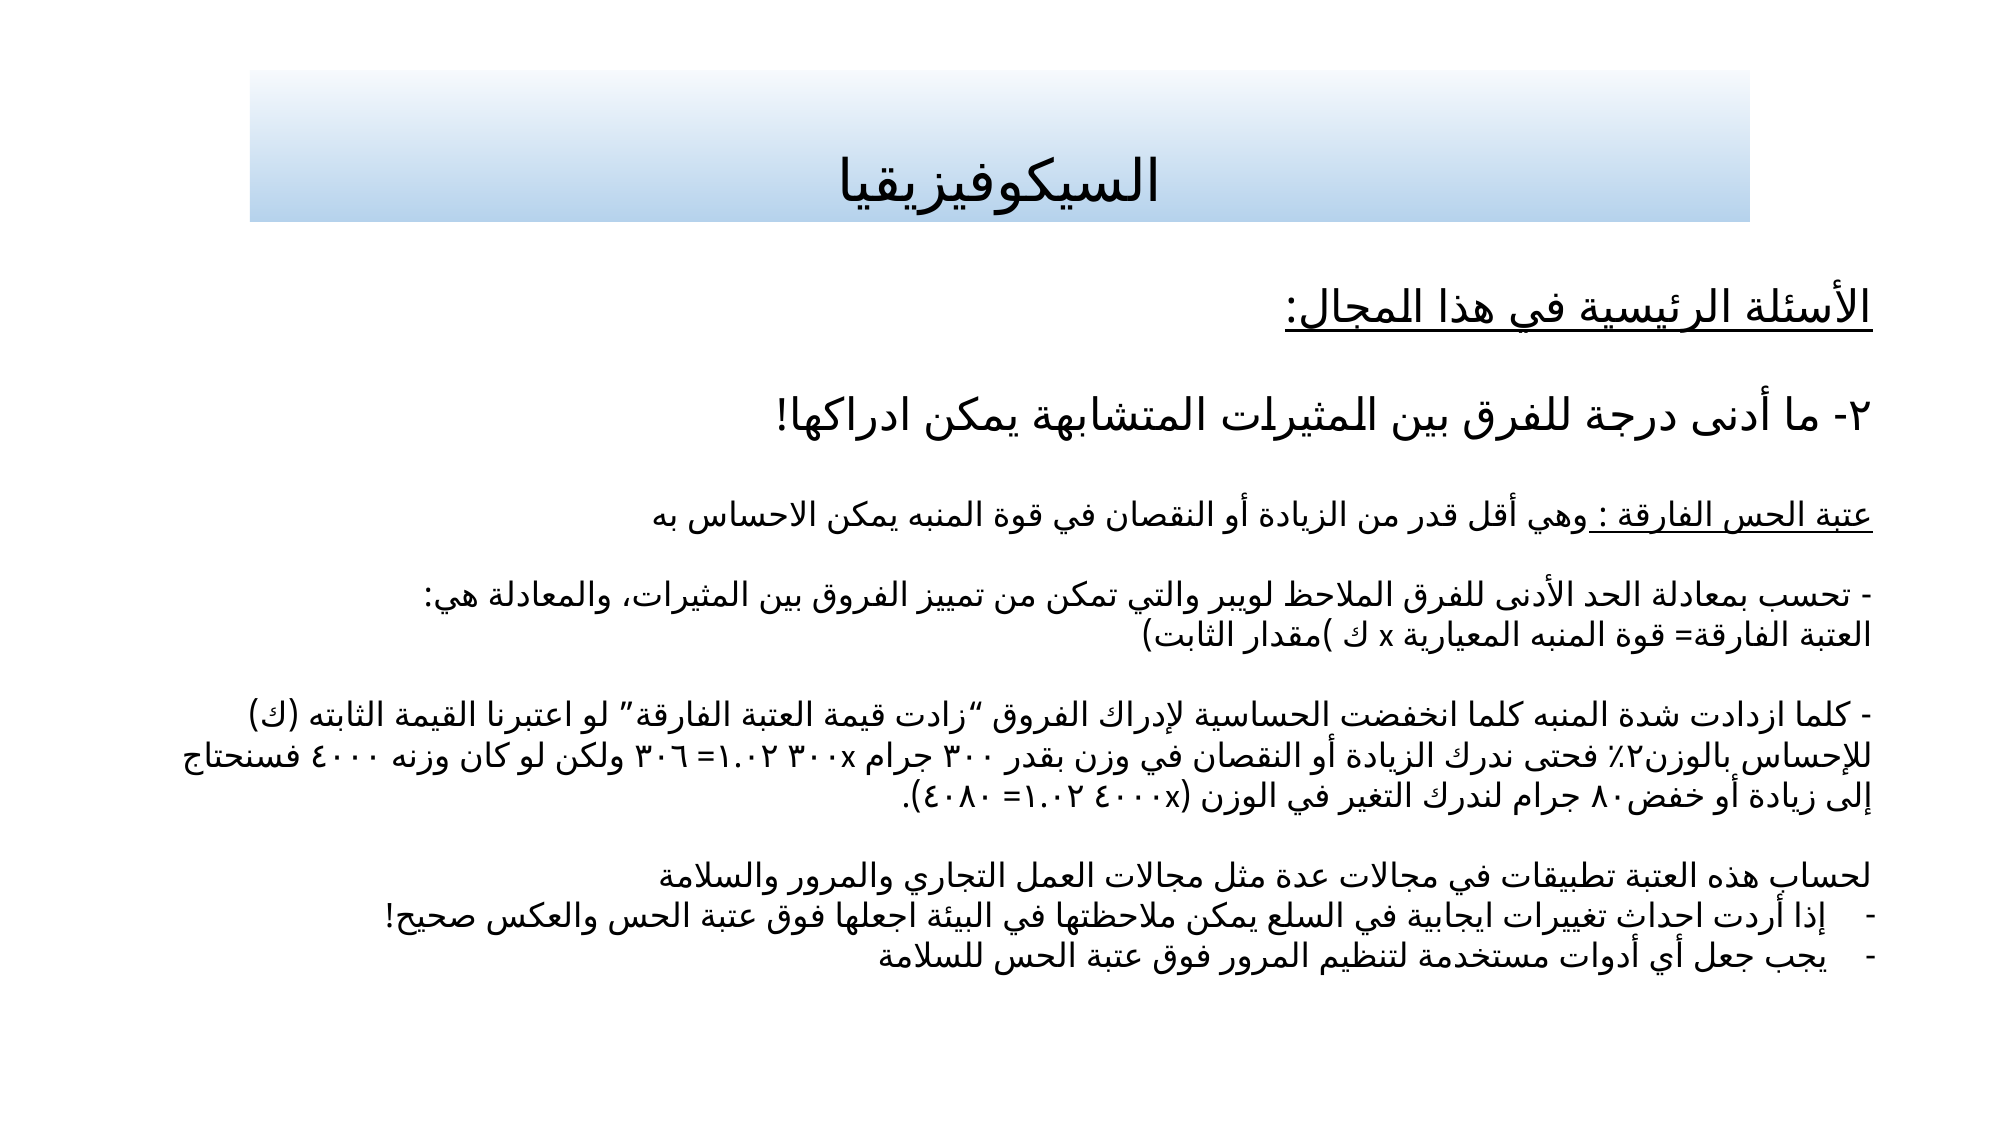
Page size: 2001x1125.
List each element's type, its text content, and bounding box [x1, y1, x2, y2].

title السيكوفيزيقيا [249, 70, 1750, 222]
subtitle الأسئلة الرئيسية في هذا المجال: ٢- ما أدنى درجة للفرق بين المثيرات المتشابهة يمكن ادراكها! عتبة الحس الفارقة : وهي أقل قدر من الزيادة أو النقصان في قوة المنبه يمكن الاحساس به - تحسب بمعادلة الحد الأدنى للفرق الملاحظ لويبر والتي تمكن من تمييز الفروق بين المثيرات، والمعادلة هي: العتبة الفارقة= قوة المنبه المعيارية x ك )مقدار الثابت) - كلما ازدادت شدة المنبه كلما انخفضت الحساسية لإدراك الفروق “زادت قيمة العتبة الفارقة” لو اعتبرنا القيمة الثابته (ك) للإحساس بالوزن٢٪ فحتى ندرك الزيادة أو النقصان في وزن بقدر ٣٠٠ جرام ٣٠٠x ١.٠٢= ٣٠٦ ولكن لو كان وزنه ٤٠٠٠ فسنحتاج إلى زيادة أو خفض٨٠ جرام لندرك التغير في الوزن (٤٠٠٠x ١.٠٢= ٤٠٨٠). لحساب هذه العتبة تطبيقات في مجالات عدة مثل مجالات العمل التجاري والمرور والسلامة إذا أردت احداث تغييرات ايجابية في السلع يمكن ملاحظتها في البيئة اجعلها فوق عتبة الحس والعكس صحيح! يجب جعل أي أدوات مستخدمة لتنظيم المرور فوق عتبة الحس للسلامة [121, 270, 1888, 984]
